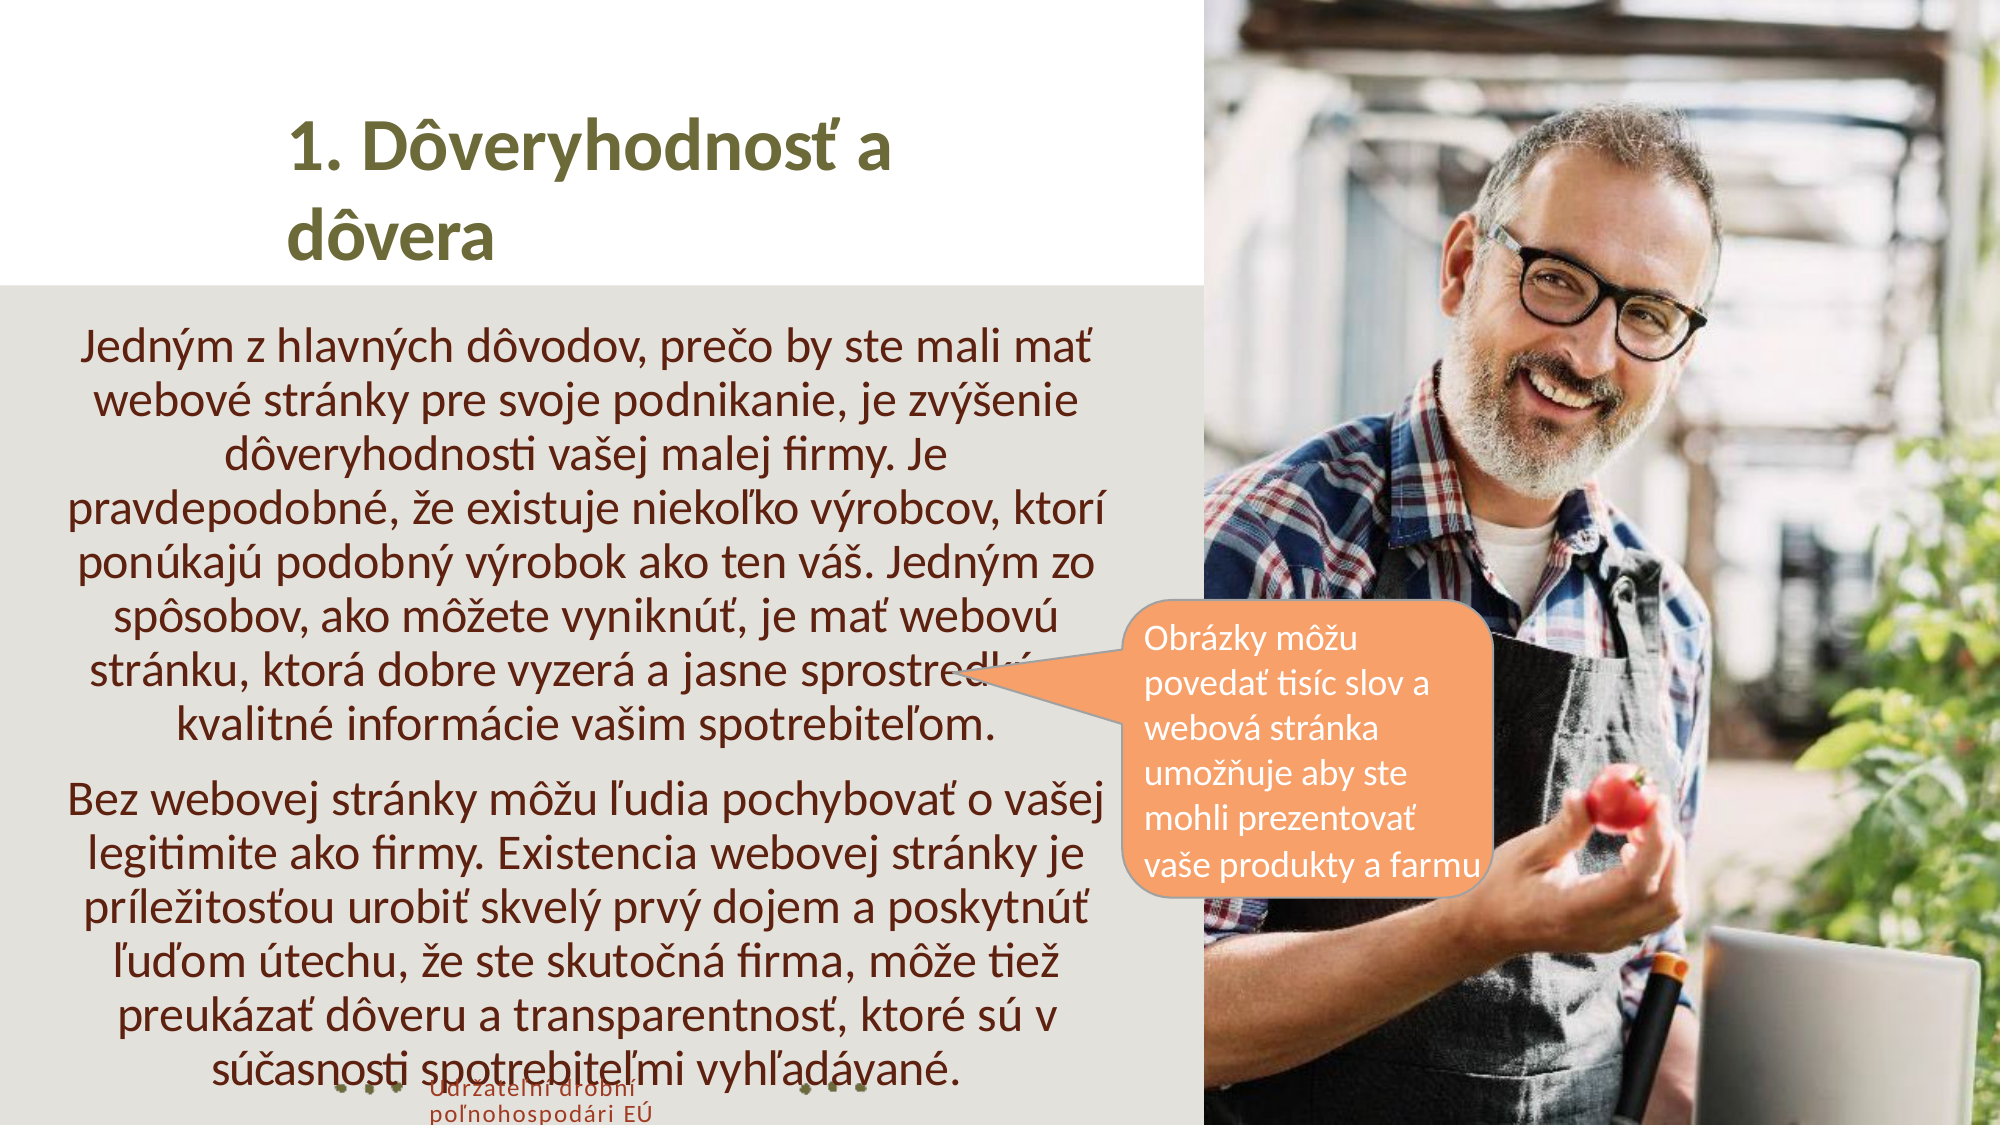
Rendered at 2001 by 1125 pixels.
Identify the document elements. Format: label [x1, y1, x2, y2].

text_box [951, 598, 1495, 899]
text_box [0, 0, 2000, 1125]
